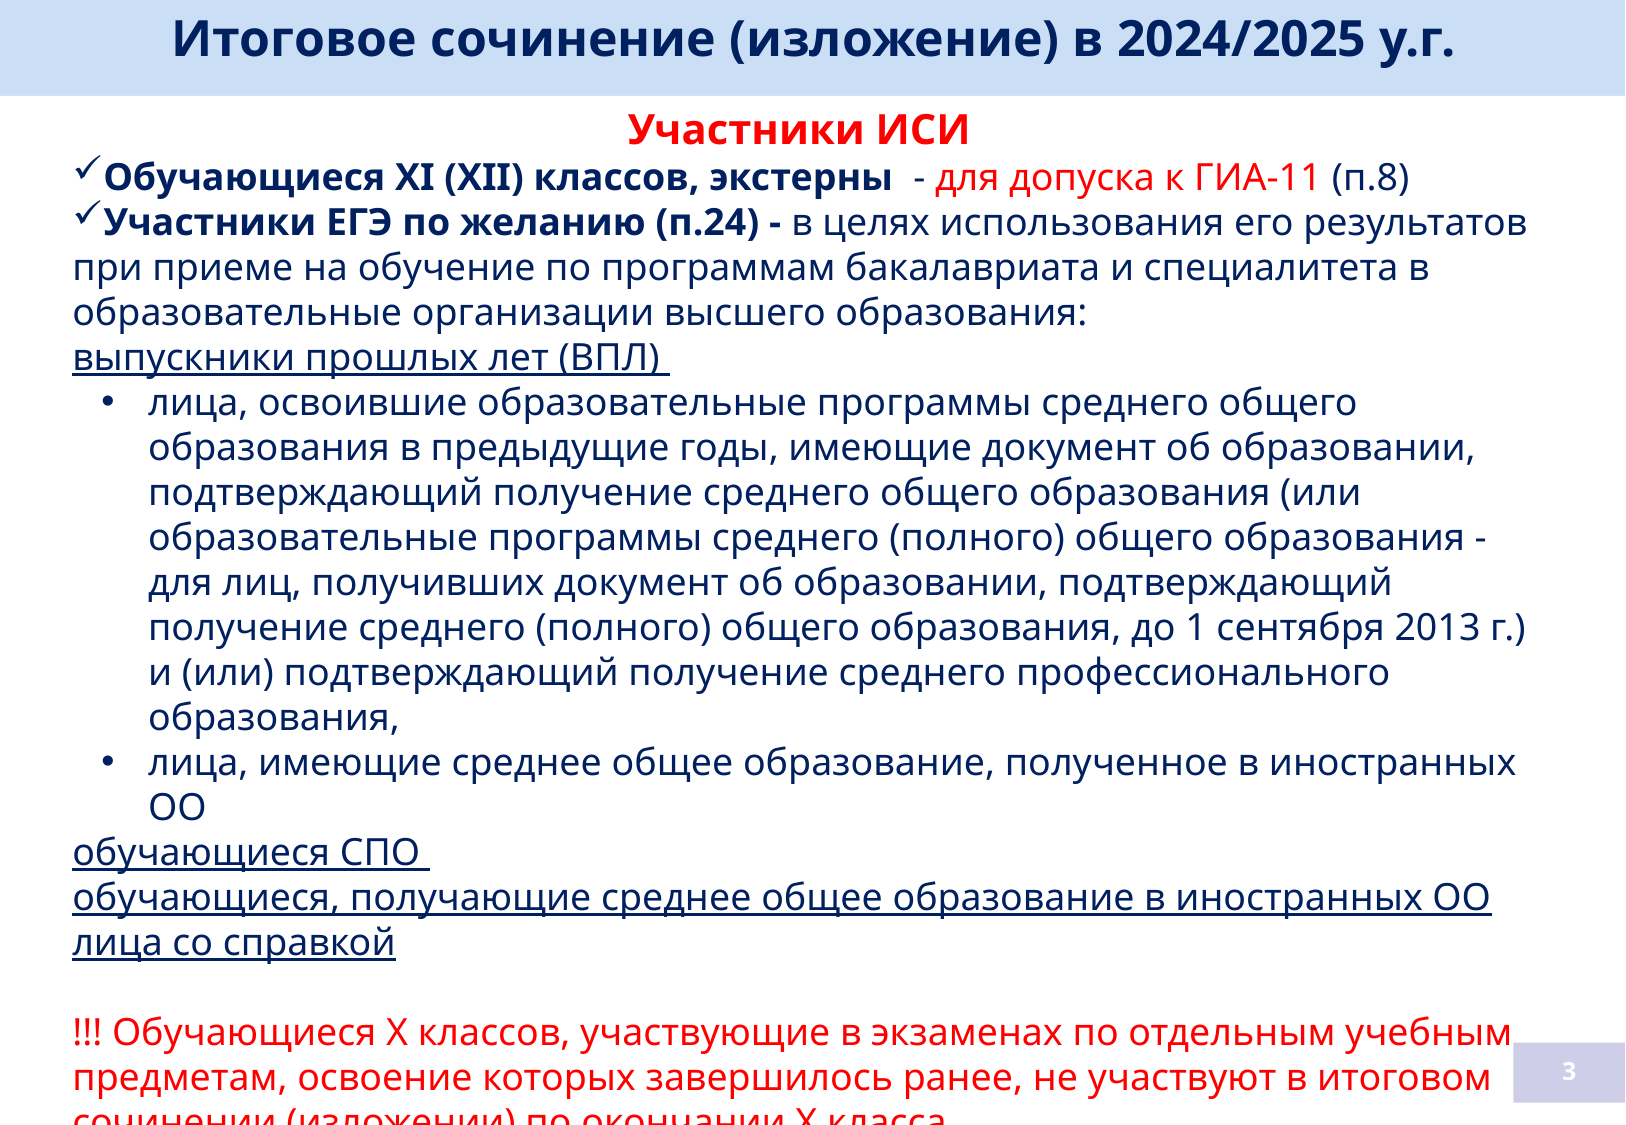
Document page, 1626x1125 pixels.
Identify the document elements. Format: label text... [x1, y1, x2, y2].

slide_number 3 [1552, 1042, 1625, 1103]
picture [0, 0, 1625, 96]
text_box Участники ИСИ Обучающиеся XI (XII) классов, экстерны - для допуска к ГИА-11 (п.8) Участники ЕГЭ по желанию (п.24) - в целях использования его результатов при приеме на обучение по программам бакалавриата и специалитета в образовательные организации высшего образования: выпускники прошлых лет (ВПЛ) лица, освоившие образовательные программы среднего общего образования в предыдущие годы, имеющие документ об образовании, подтверждающий получение среднего общего образования (или образовательные программы среднего (полного) общего образования - для лиц, получивших документ об образовании, подтверждающий получение среднего (полного) общего образования, до 1 сентября 2013 г.) и (или) подтверждающий получение среднего профессионального образования, лица, имеющие среднее общее образование, полученное в иностранных ОО обучающиеся СПО обучающиеся, получающие среднее общее образование в иностранных ОО лица со справкой !!! Обучающиеся X классов, участвующие в экзаменах по отдельным учебным предметам, освоение которых завершилось ранее, не участвуют в итоговом сочинении (изложении) по окончании X класса. [57, 96, 1552, 1125]
